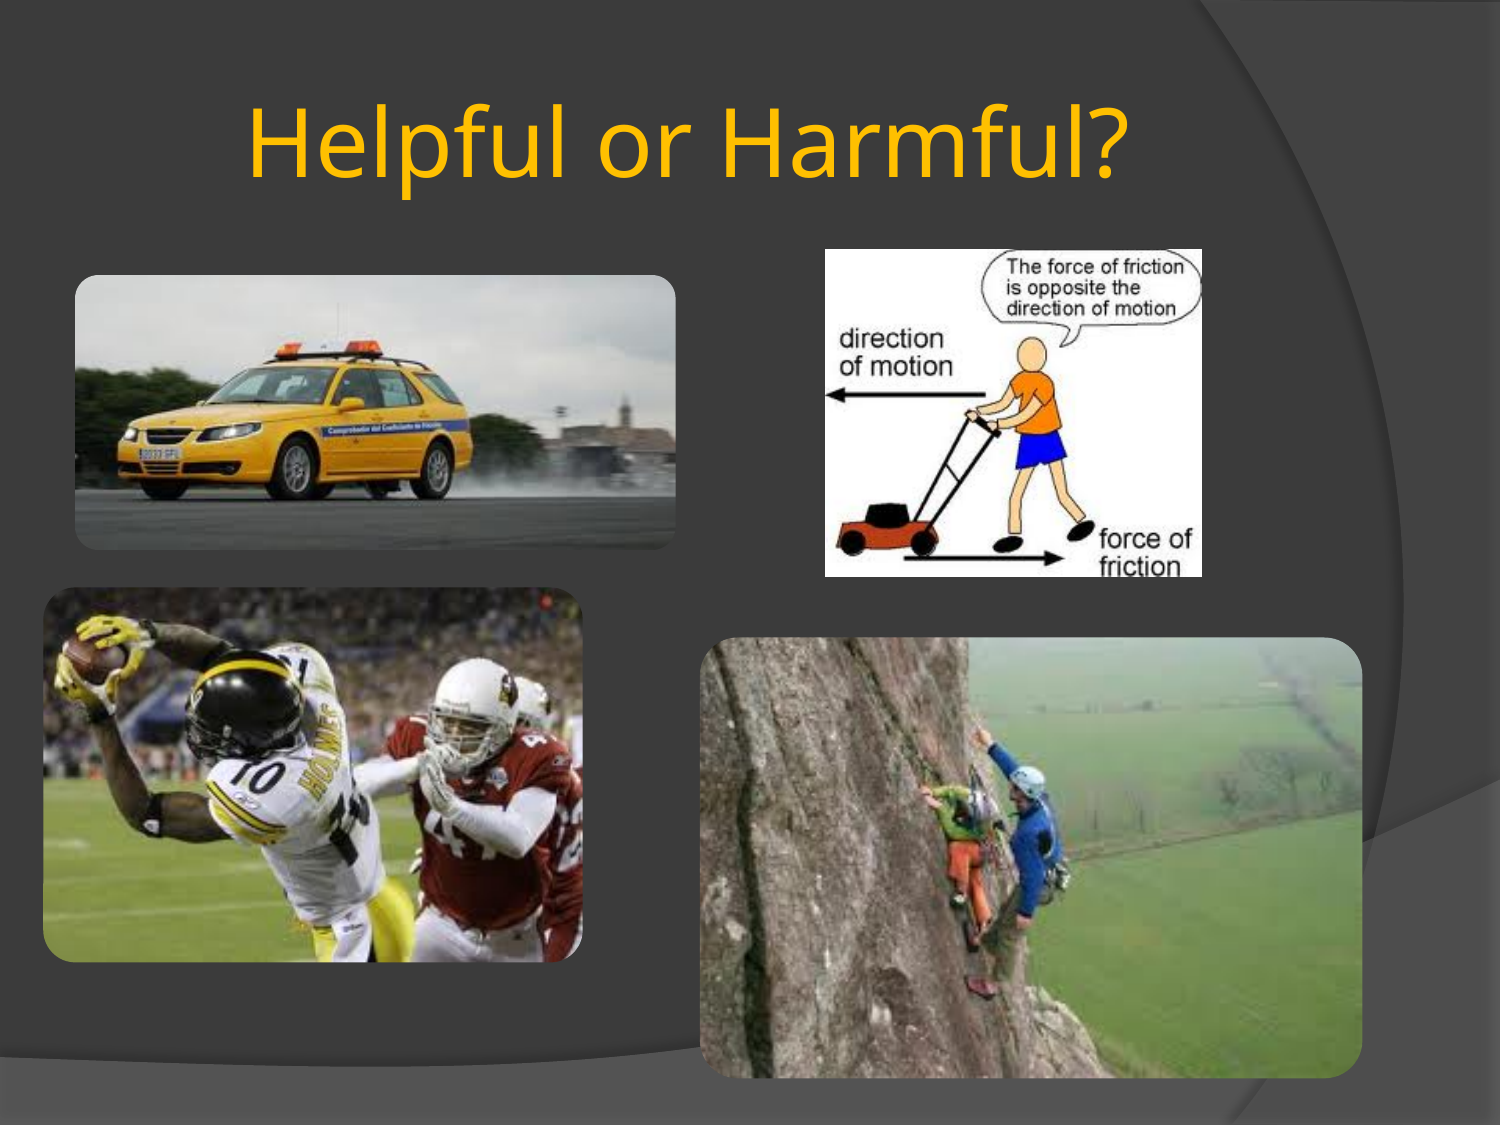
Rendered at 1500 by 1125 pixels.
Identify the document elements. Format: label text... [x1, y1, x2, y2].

picture [699, 637, 1363, 1079]
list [74, 274, 676, 551]
picture [43, 587, 583, 963]
picture [824, 249, 1202, 577]
title Helpful or Harmful? [75, 45, 1300, 233]
